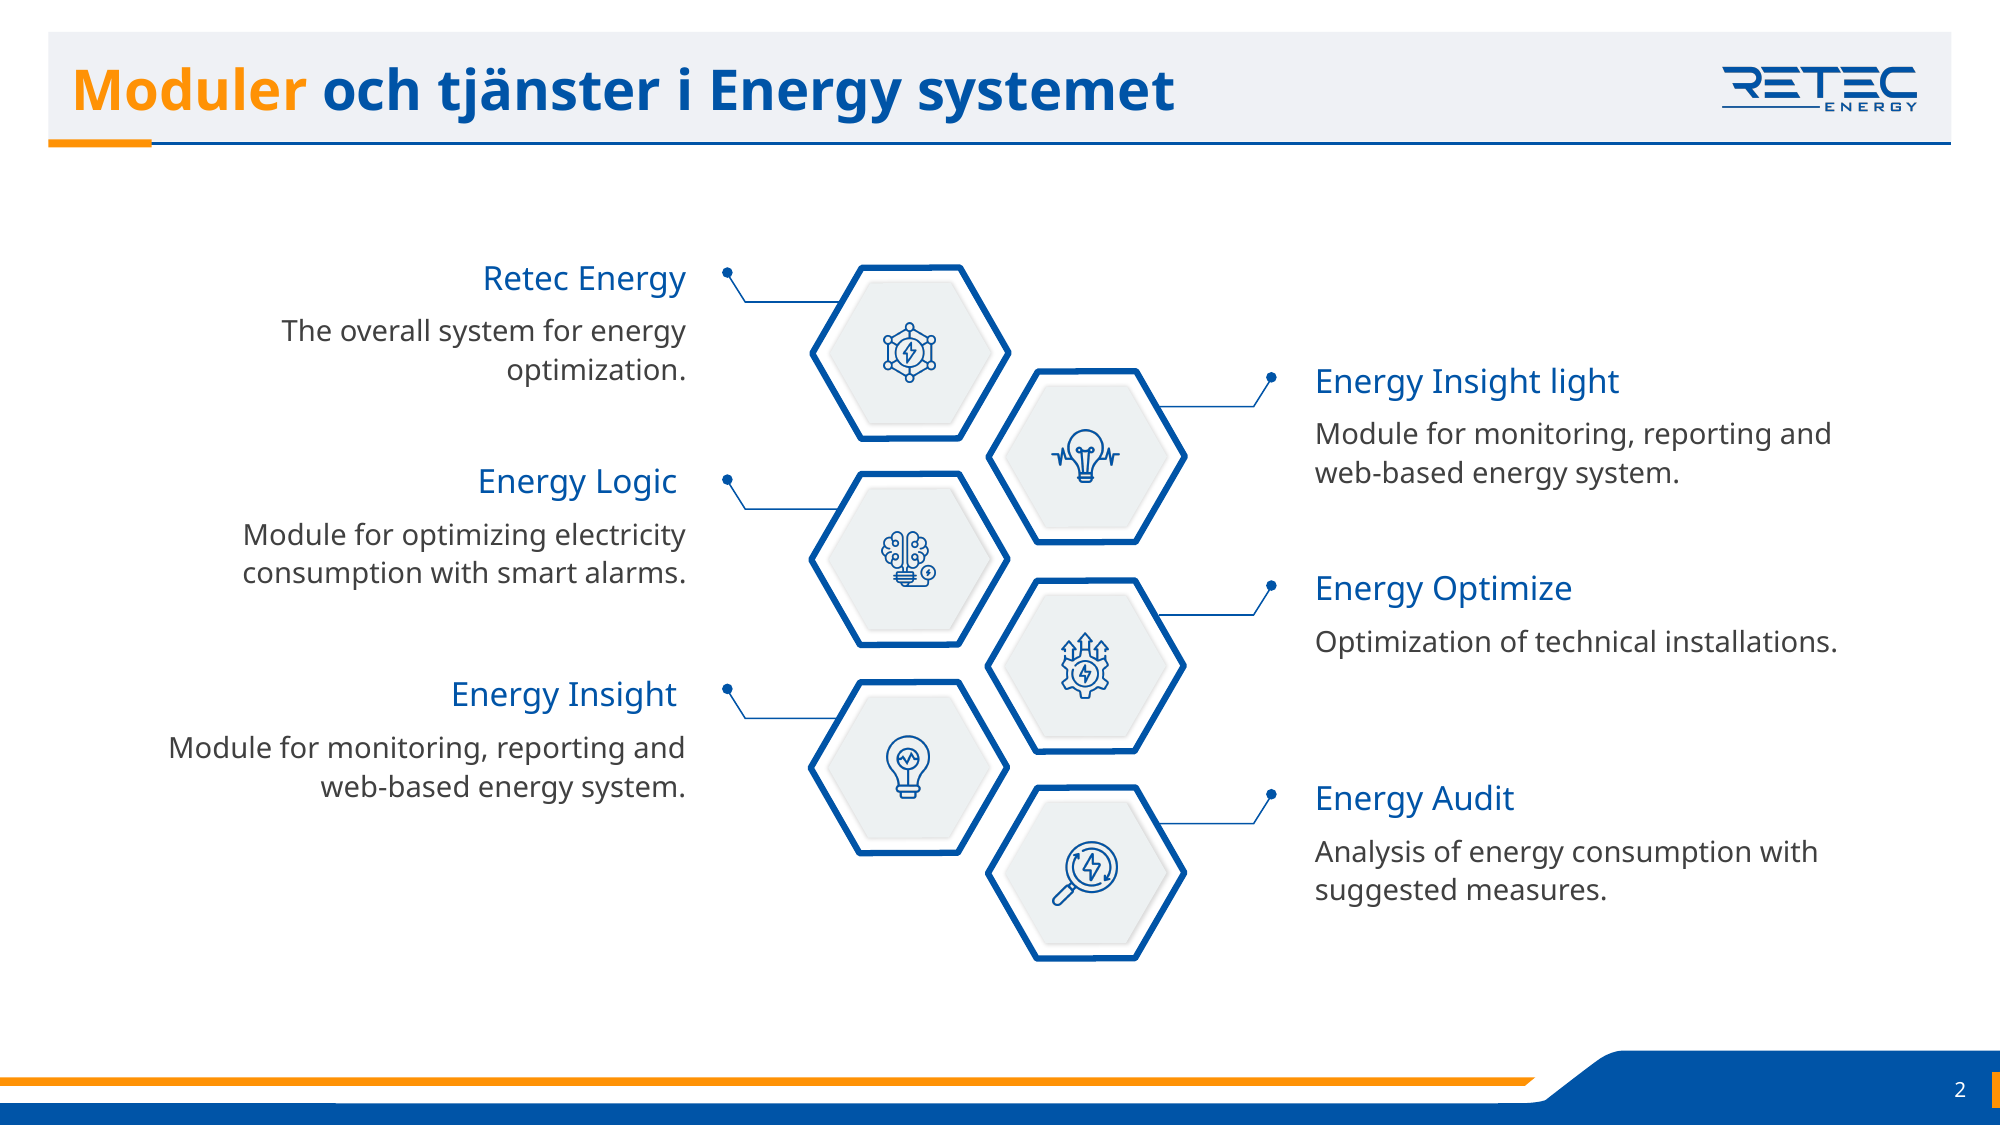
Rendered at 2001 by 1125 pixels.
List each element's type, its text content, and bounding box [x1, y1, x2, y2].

text_box [47, 31, 1952, 143]
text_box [92, 245, 1908, 965]
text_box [0, 1050, 2000, 1125]
picture [1720, 64, 1919, 115]
text_box [47, 138, 153, 148]
text_box Moduler och tjänster i Energy systemet [56, 46, 1450, 129]
